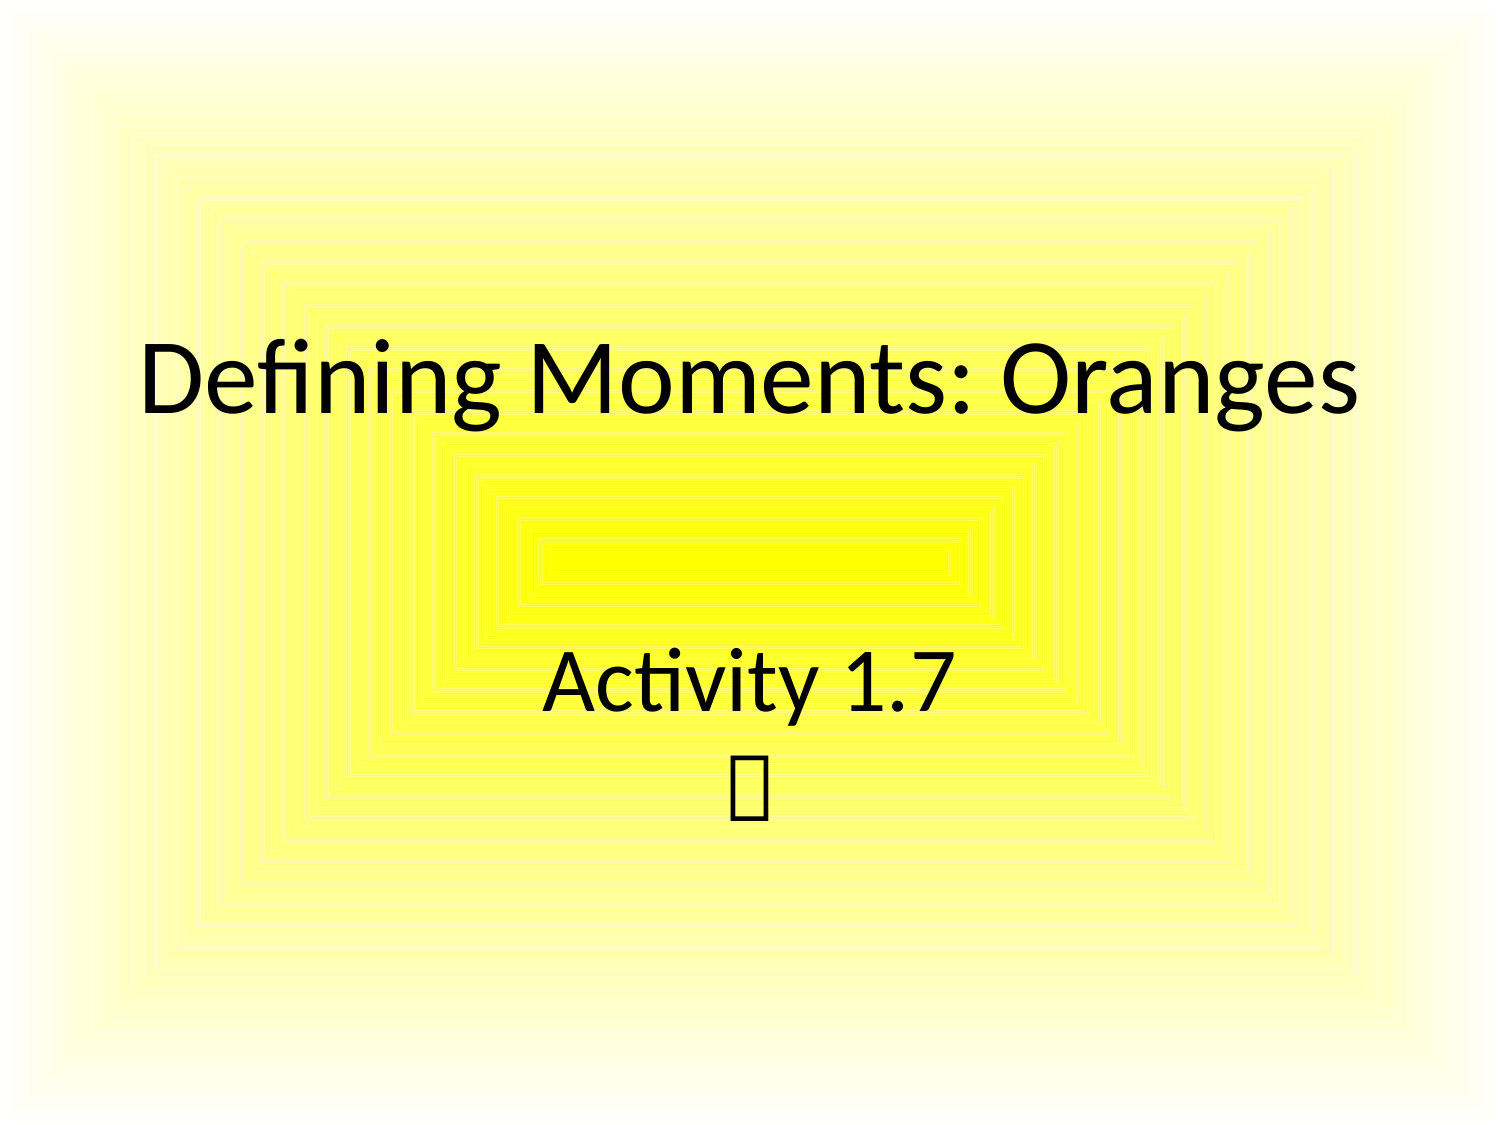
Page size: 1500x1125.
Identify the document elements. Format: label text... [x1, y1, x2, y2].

title Defining Moments: Oranges [112, 249, 1388, 492]
text_box Activity 1.7  [112, 608, 1388, 850]
